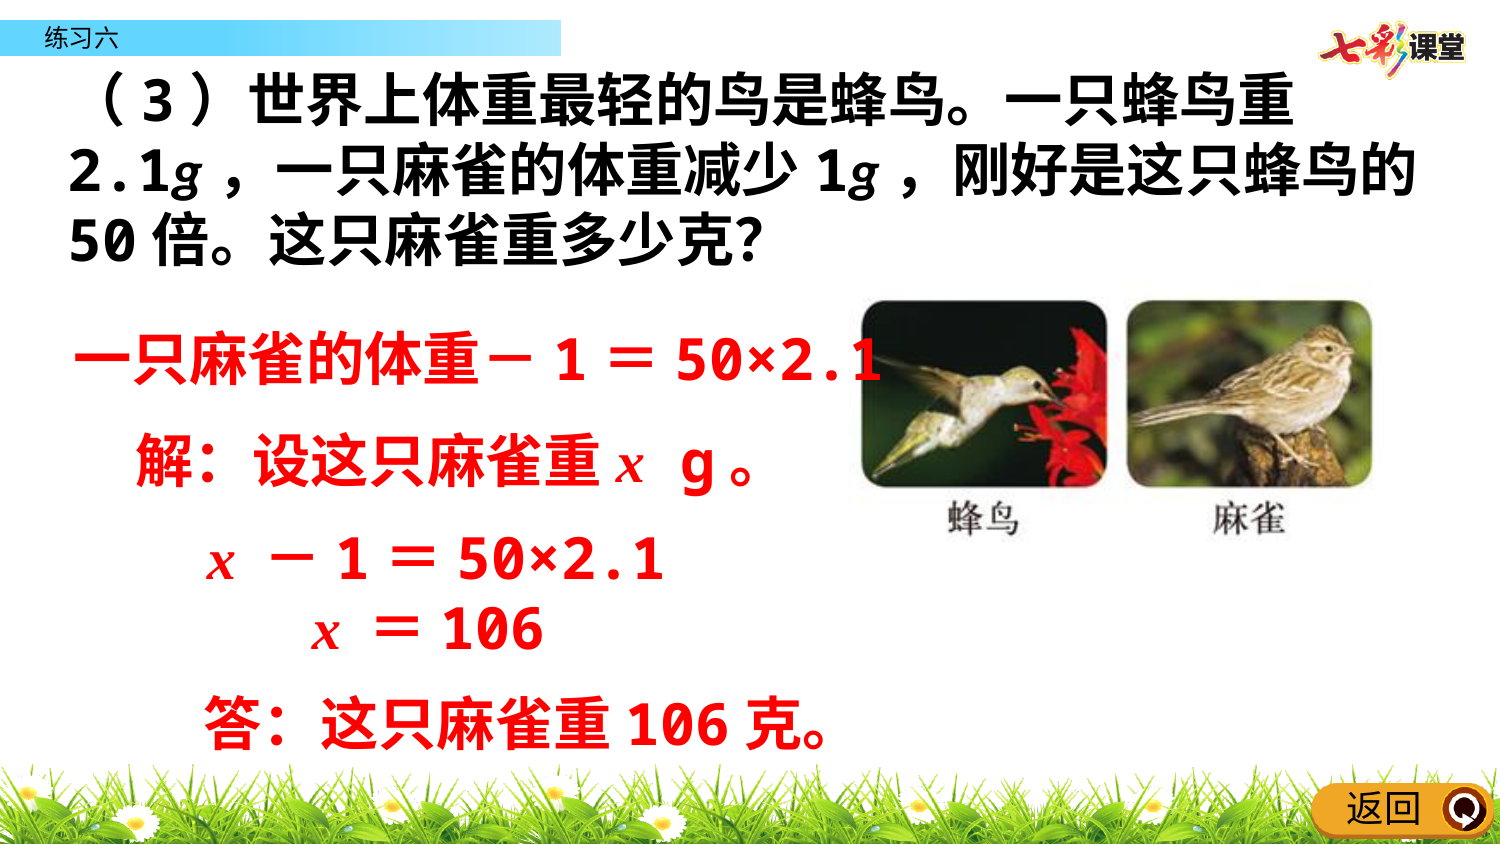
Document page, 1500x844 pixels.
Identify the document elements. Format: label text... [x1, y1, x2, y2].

text_box 一只麻雀的体重－1＝50×2.1 [58, 314, 841, 400]
text_box 解：设这只麻雀重x g。 [121, 416, 803, 502]
picture [1316, 20, 1468, 55]
picture [846, 279, 1412, 542]
text_box （3）世界上体重最轻的鸟是蜂鸟。一只蜂鸟重2.1g，一只麻雀的体重减少1g，刚好是这只蜂鸟的50倍。这只麻雀重多少克？ [53, 55, 1489, 281]
text_box x －1＝50×2.1 x ＝106 [192, 513, 682, 669]
text_box 答：这只麻雀重106克。 [189, 679, 876, 765]
picture [0, 764, 1500, 844]
